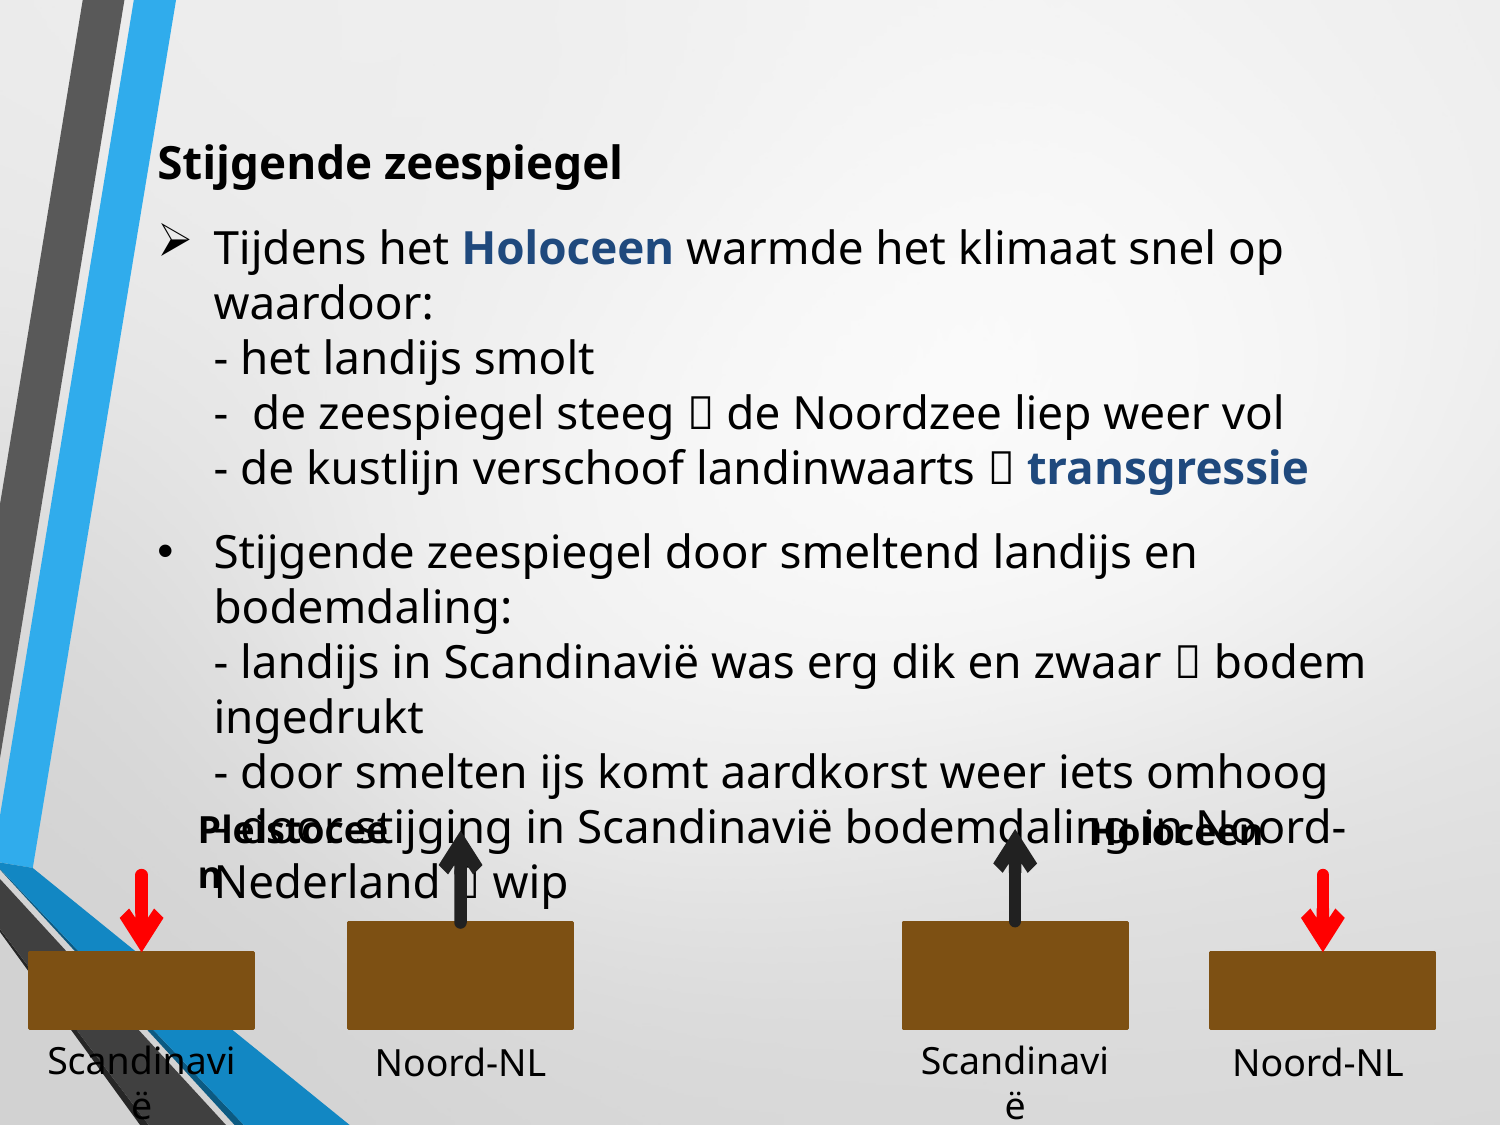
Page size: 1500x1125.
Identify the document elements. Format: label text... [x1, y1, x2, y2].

text_box Stijgende zeespiegel Tijdens het Holoceen warmde het klimaat snel op waardoor: - het landijs smolt - de zeespiegel steeg  de Noordzee liep weer vol - de kustlijn verschoof landinwaarts  transgressie Stijgende zeespiegel door smeltend landijs en bodemdaling: - landijs in Scandinavië was erg dik en zwaar  bodem ingedrukt - door smelten ijs komt aardkorst weer iets omhoog - door stijging in Scandinavië bodemdaling in Noord-Nederland  wip [142, 126, 1500, 916]
text_box Scandinavië [29, 1029, 254, 1125]
text_box Pleistoceen [182, 798, 408, 904]
text_box Noord-NL [1205, 1031, 1431, 1091]
text_box Holoceen [1073, 800, 1299, 861]
text_box [1209, 951, 1436, 1030]
text_box [28, 951, 255, 1030]
text_box Scandinavië [902, 1029, 1128, 1125]
text_box [902, 921, 1129, 1030]
text_box Noord-NL [348, 1031, 573, 1091]
text_box [347, 921, 574, 1030]
